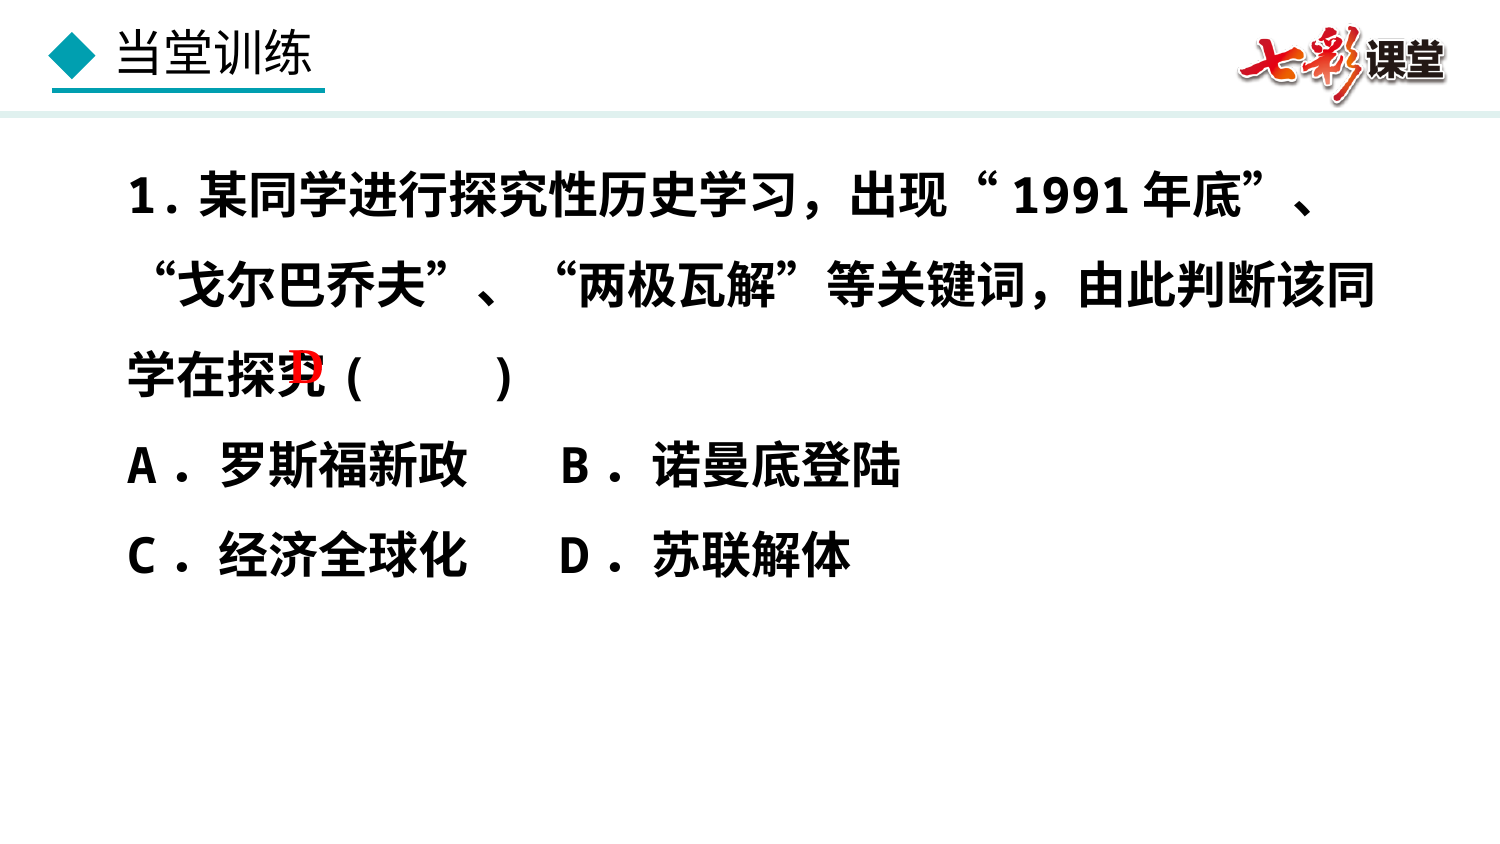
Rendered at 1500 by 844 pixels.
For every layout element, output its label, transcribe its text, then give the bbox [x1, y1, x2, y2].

text_box 1.某同学进行探究性历史学习，出现“1991年底”、“戈尔巴乔夫”、“两极瓦解”等关键词，由此判断该同学在探究( ) A．罗斯福新政 B．诺曼底登陆 C．经济全球化 D．苏联解体 [112, 126, 1435, 619]
text_box D [273, 326, 350, 402]
picture [1234, 20, 1451, 108]
